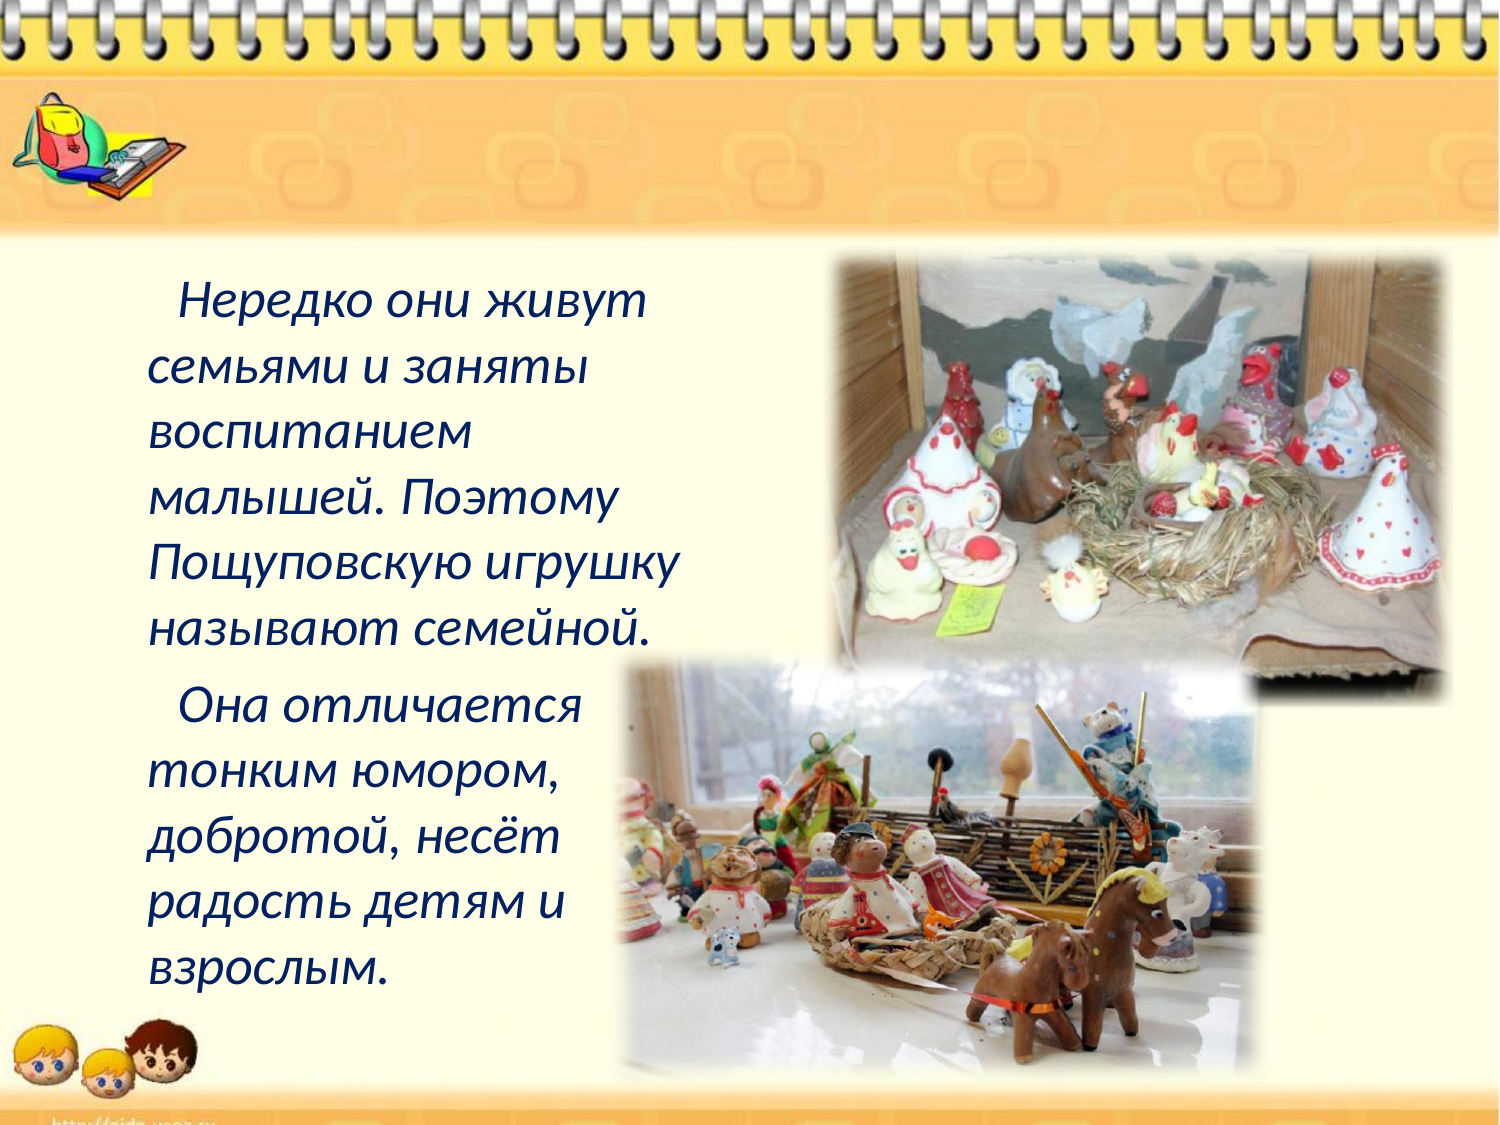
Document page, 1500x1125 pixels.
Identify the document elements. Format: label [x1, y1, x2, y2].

list [820, 243, 1459, 717]
picture [0, 0, 1500, 1125]
